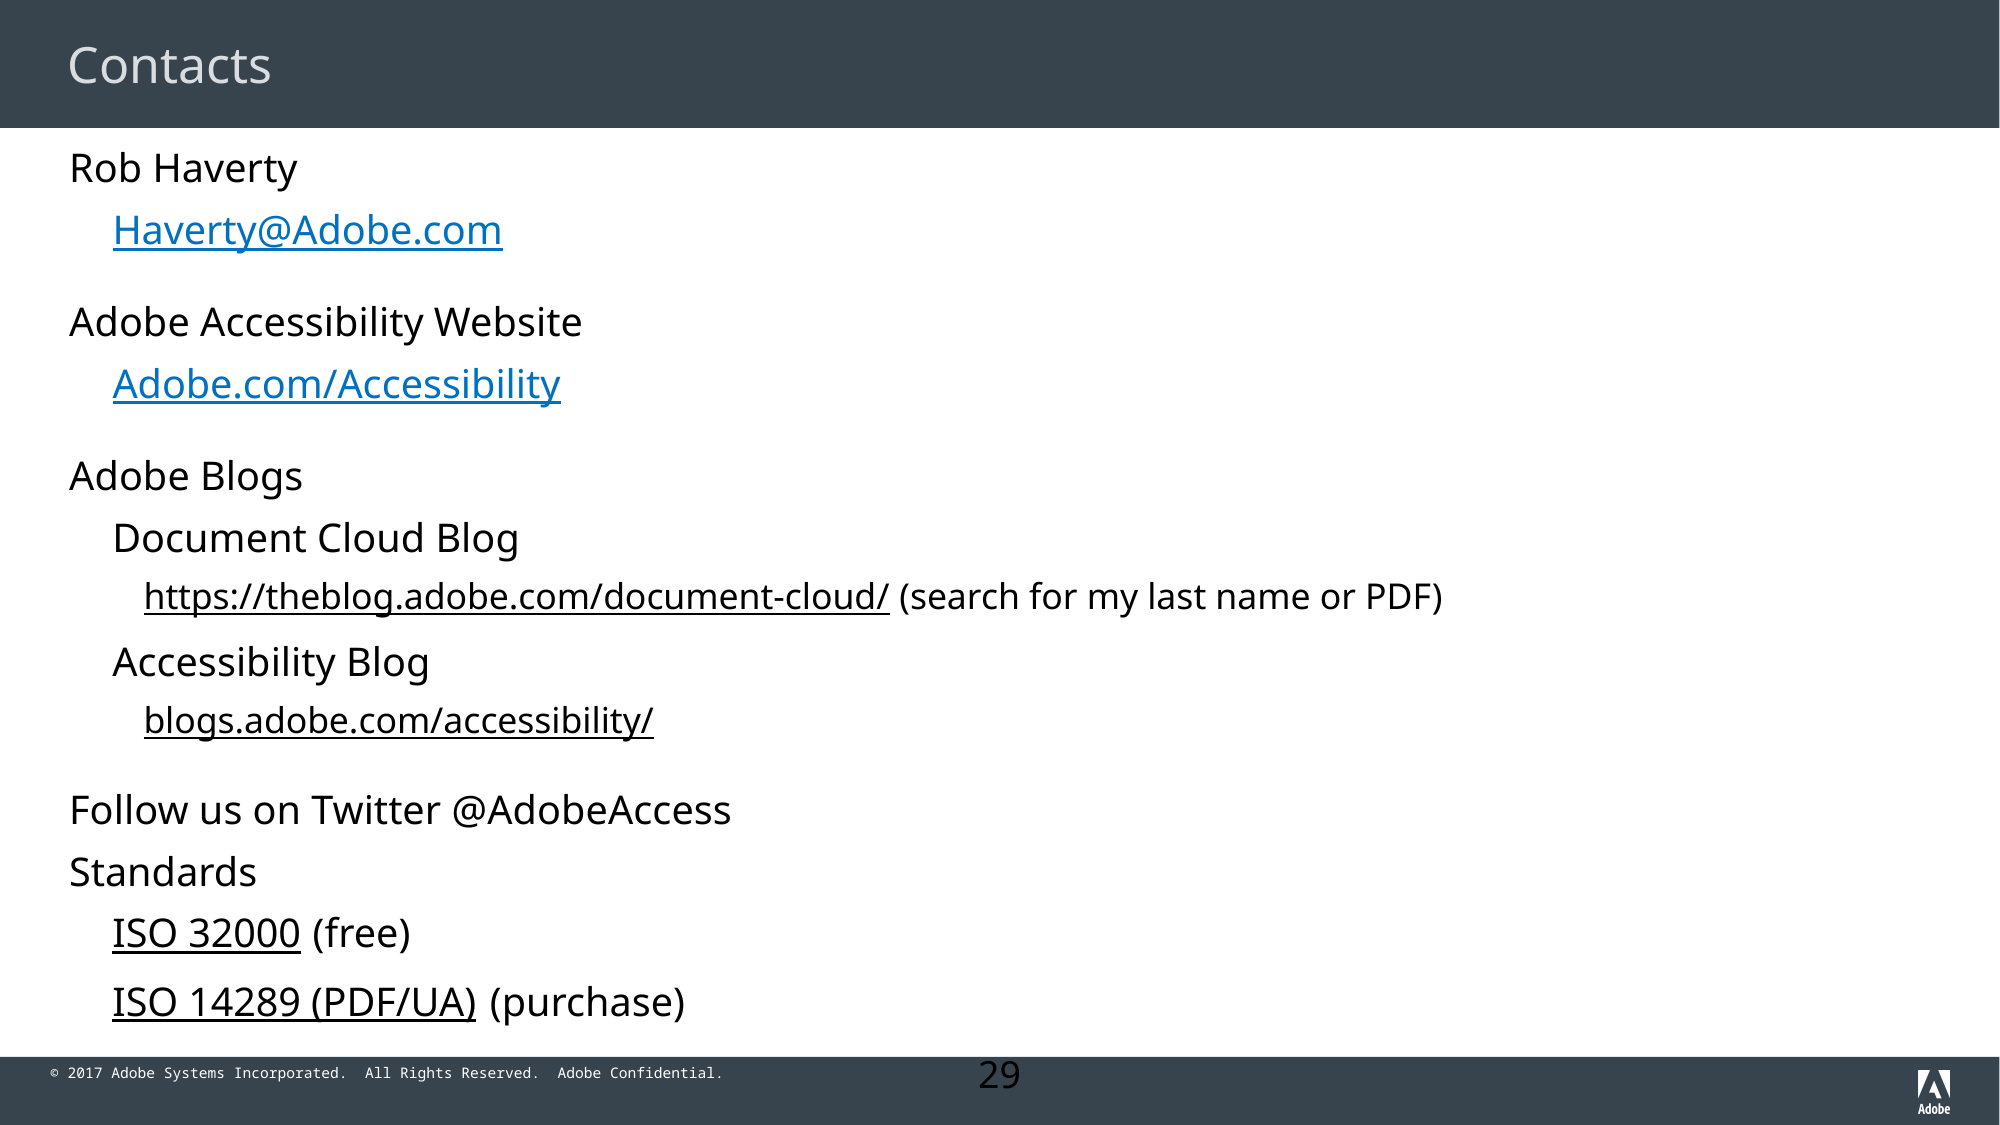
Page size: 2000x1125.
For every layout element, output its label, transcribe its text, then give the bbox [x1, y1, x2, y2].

title Contacts [49, 30, 1950, 98]
slide_number 29 [916, 1062, 1083, 1091]
picture [1918, 1070, 1950, 1114]
list Rob Haverty Haverty@Adobe.com Adobe Accessibility Website Adobe.com/Accessibility Adobe Blogs Document Cloud Blog https://theblog.adobe.com/document-cloud/ (search for my last name or PDF) Accessibility Blog blogs.adobe.com/accessibility/ Follow us on Twitter @AdobeAccess Standards ISO 32000 (free) ISO 14289 (PDF/UA) (purchase) [49, 134, 1950, 1044]
